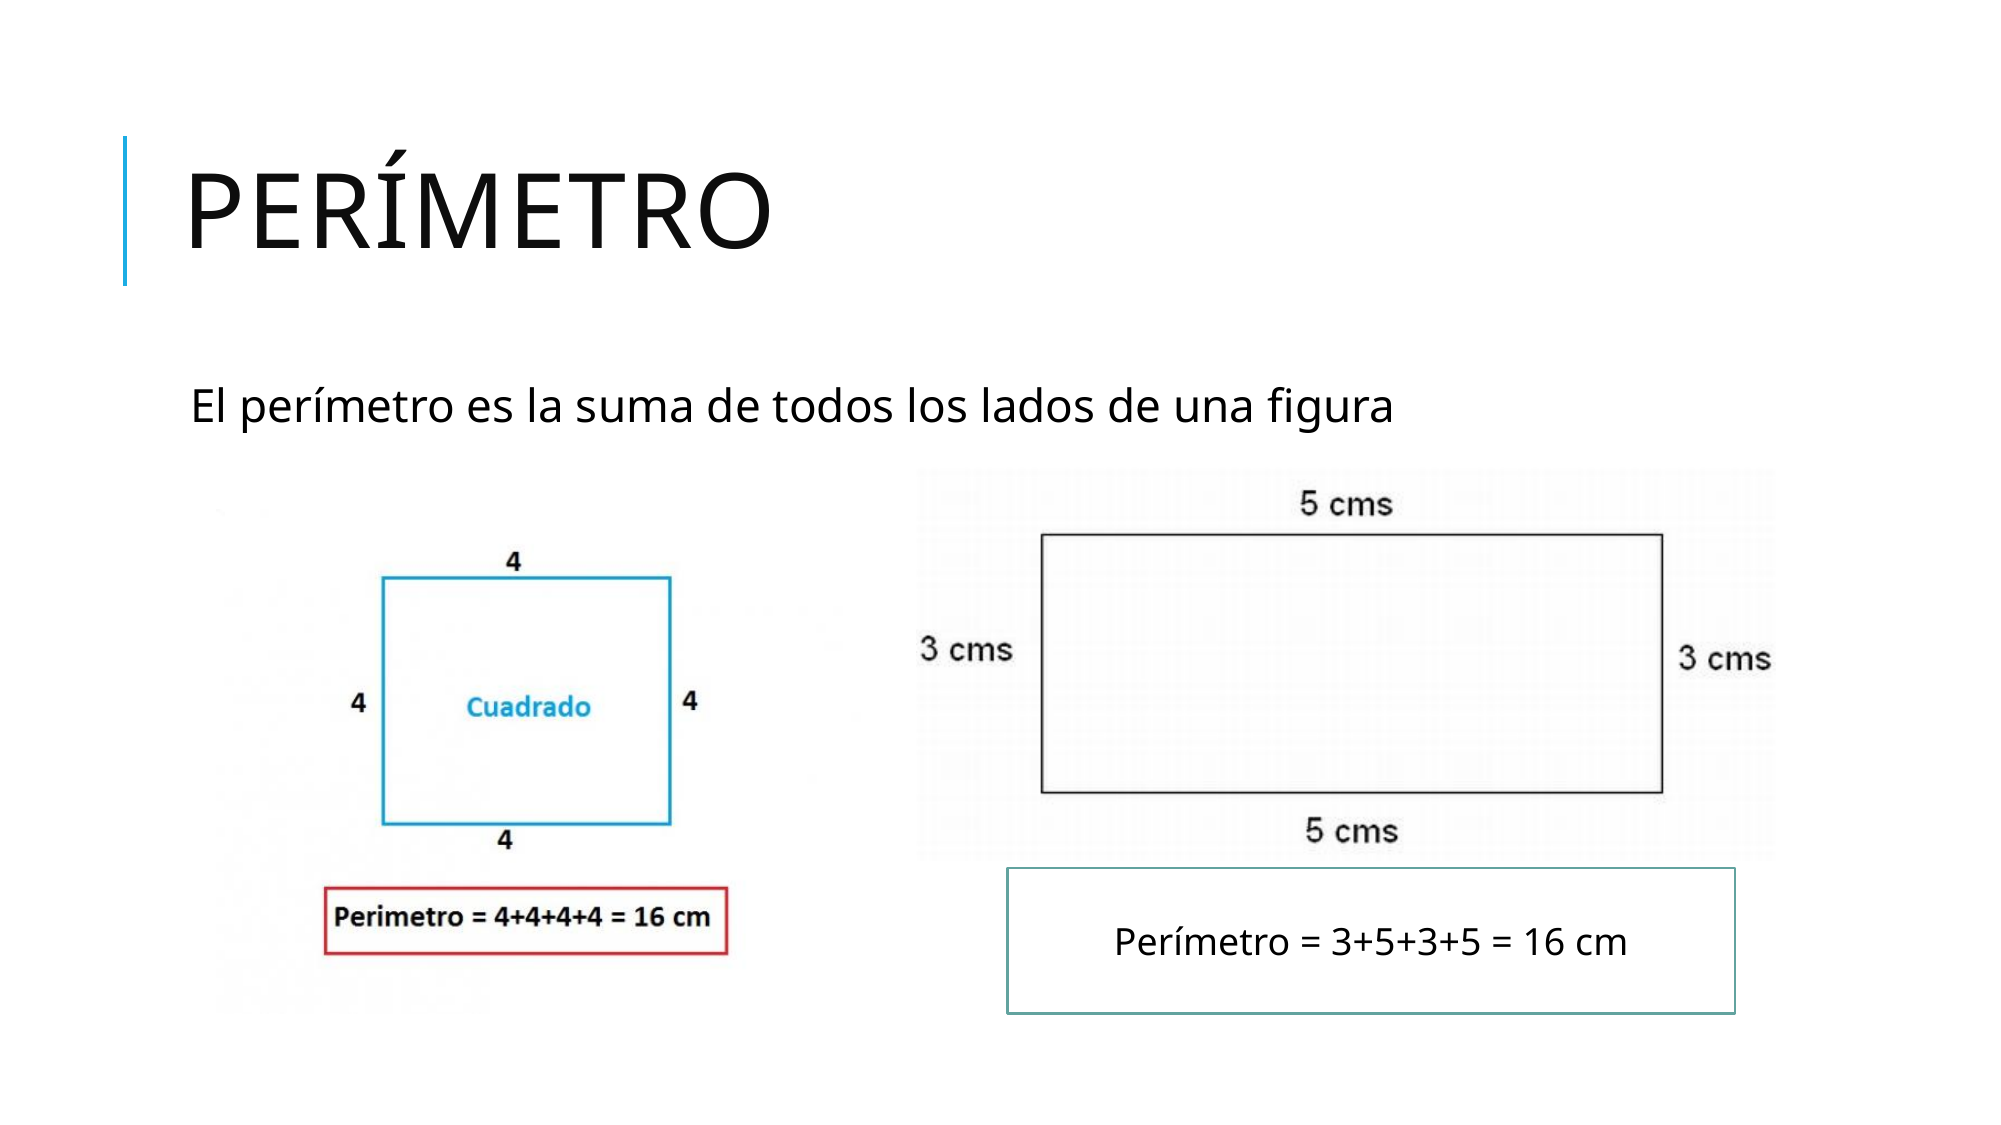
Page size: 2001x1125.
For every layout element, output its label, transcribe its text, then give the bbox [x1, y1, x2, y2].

text_box Perímetro = 3+5+3+5 = 16 cm [1006, 868, 1736, 1015]
list El perímetro es la suma de todos los lados de una figura [168, 375, 1763, 1035]
picture [915, 466, 1776, 862]
title Perímetro [168, 96, 1763, 342]
picture [215, 509, 878, 1014]
